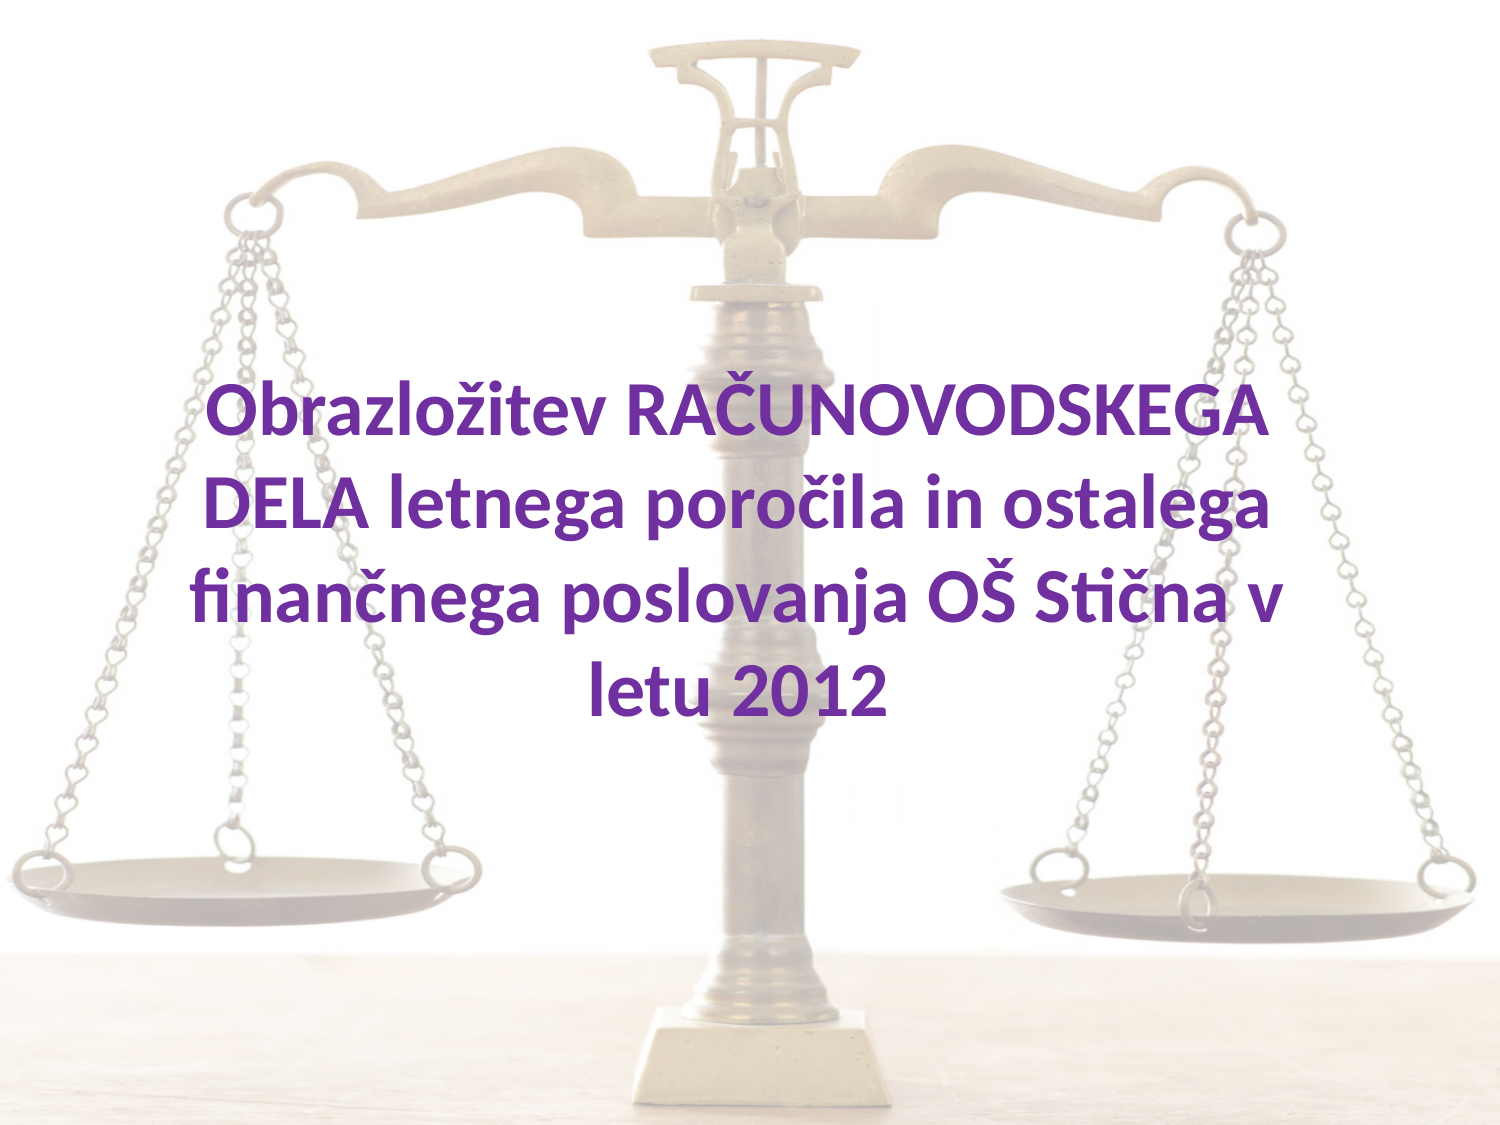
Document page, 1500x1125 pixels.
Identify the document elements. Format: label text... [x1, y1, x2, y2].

title Obrazložitev RAČUNOVODSKEGA DELA letnega poročila in ostalega finančnega poslovanja OŠ Stična v letu 2012 [112, 349, 1365, 740]
